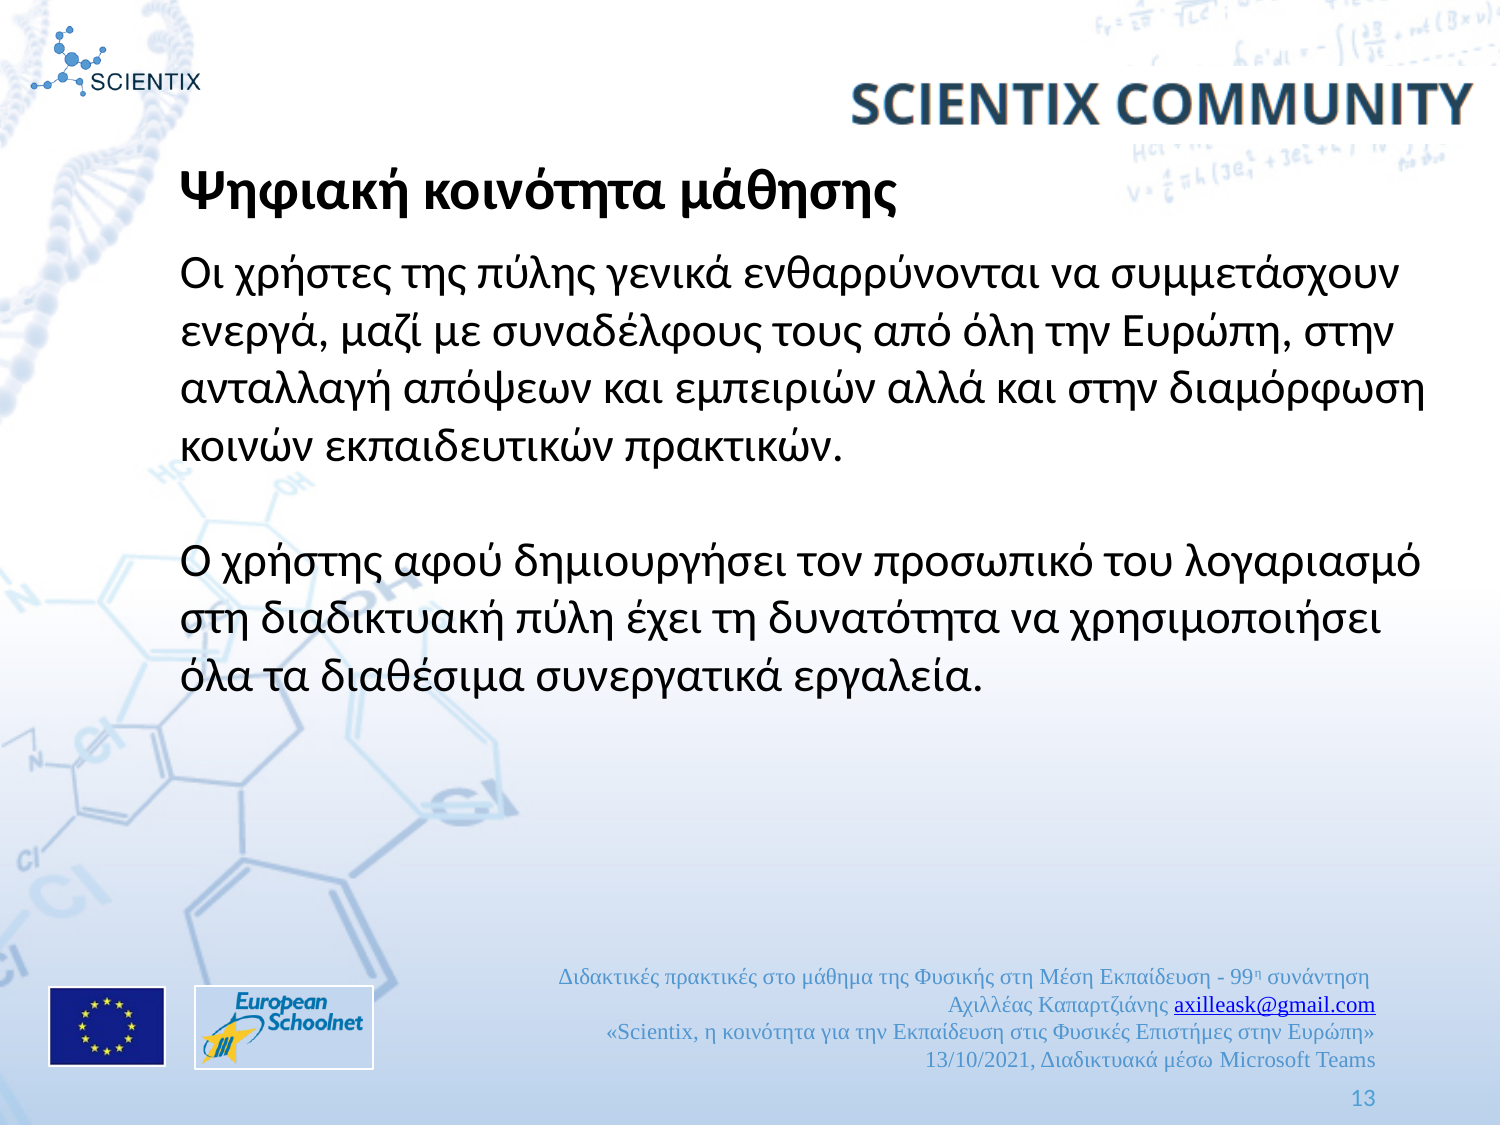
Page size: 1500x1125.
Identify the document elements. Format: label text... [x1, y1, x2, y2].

picture [0, 0, 1500, 1125]
text_box Ψηφιακή κοινότητα μάθησης Οι χρήστες της πύλης γενικά ενθαρρύνονται να συμμετάσχουν ενεργά, μαζί με συναδέλφους τους από όλη την Ευρώπη, στην ανταλλαγή απόψεων και εμπειριών αλλά και στην διαμόρφωση κοινών εκπαιδευτικών πρακτικών. Ο χρήστης αφού δημιουργήσει τον προσωπικό του λογαριασμό στη διαδικτυακή πύλη έχει τη δυνατότητα να χρησιμοποιήσει όλα τα διαθέσιμα συνεργατικά εργαλεία. [165, 143, 1445, 778]
